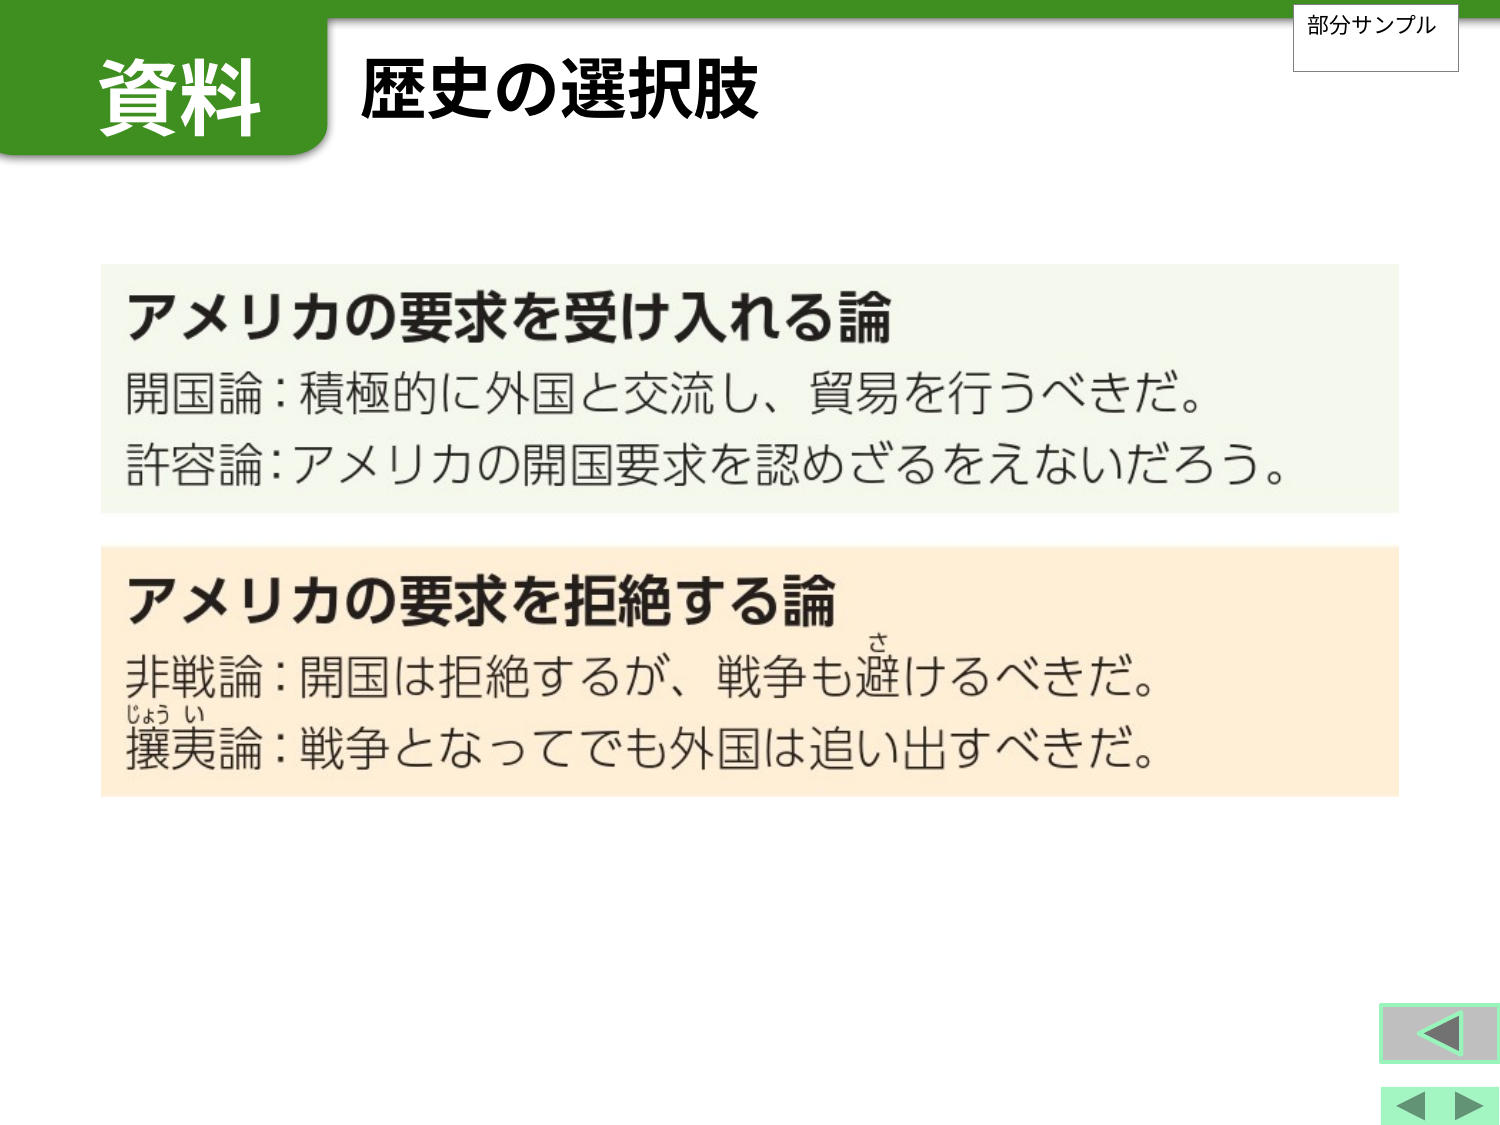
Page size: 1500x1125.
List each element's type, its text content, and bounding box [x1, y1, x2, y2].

text_box 資料 [81, 39, 371, 154]
picture [101, 264, 1399, 797]
text_box 歴史の選択肢 [345, 38, 1411, 134]
text_box [1439, 1086, 1500, 1125]
text_box [1380, 1005, 1500, 1062]
text_box 部分サンプル [1293, 4, 1459, 72]
text_box [1380, 1086, 1439, 1125]
